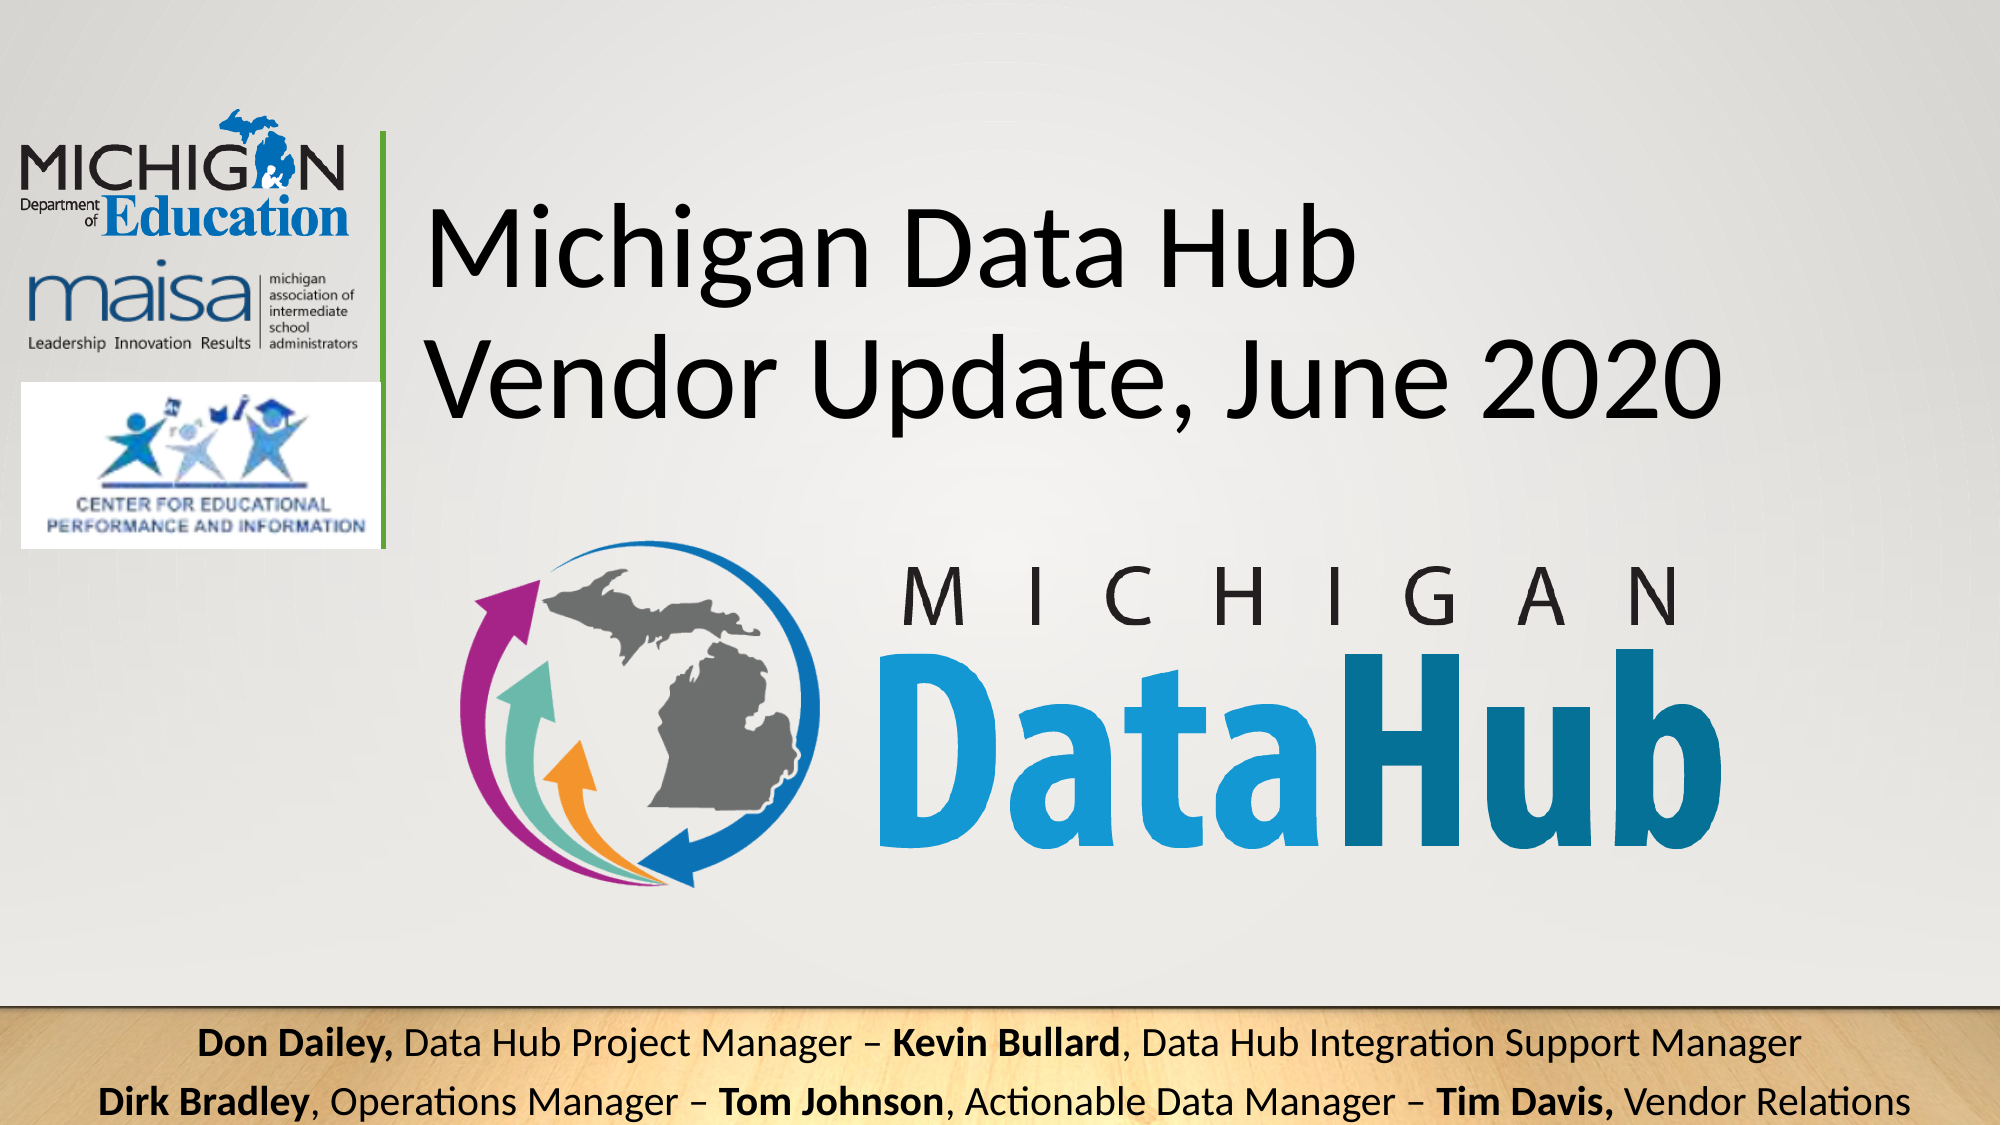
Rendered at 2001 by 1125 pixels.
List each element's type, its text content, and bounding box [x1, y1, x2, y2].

picture [21, 109, 381, 549]
text_box Don Dailey, Data Hub Project Manager – Kevin Bullard, Data Hub Integration Support Manager Dirk Bradley, Operations Manager – Tom Johnson, Actionable Data Manager – Tim Davis, Vendor Relations [0, 1007, 2000, 1125]
picture [459, 495, 1738, 933]
title Michigan Data Hub Vendor Update, June 2020 [408, 172, 1978, 590]
